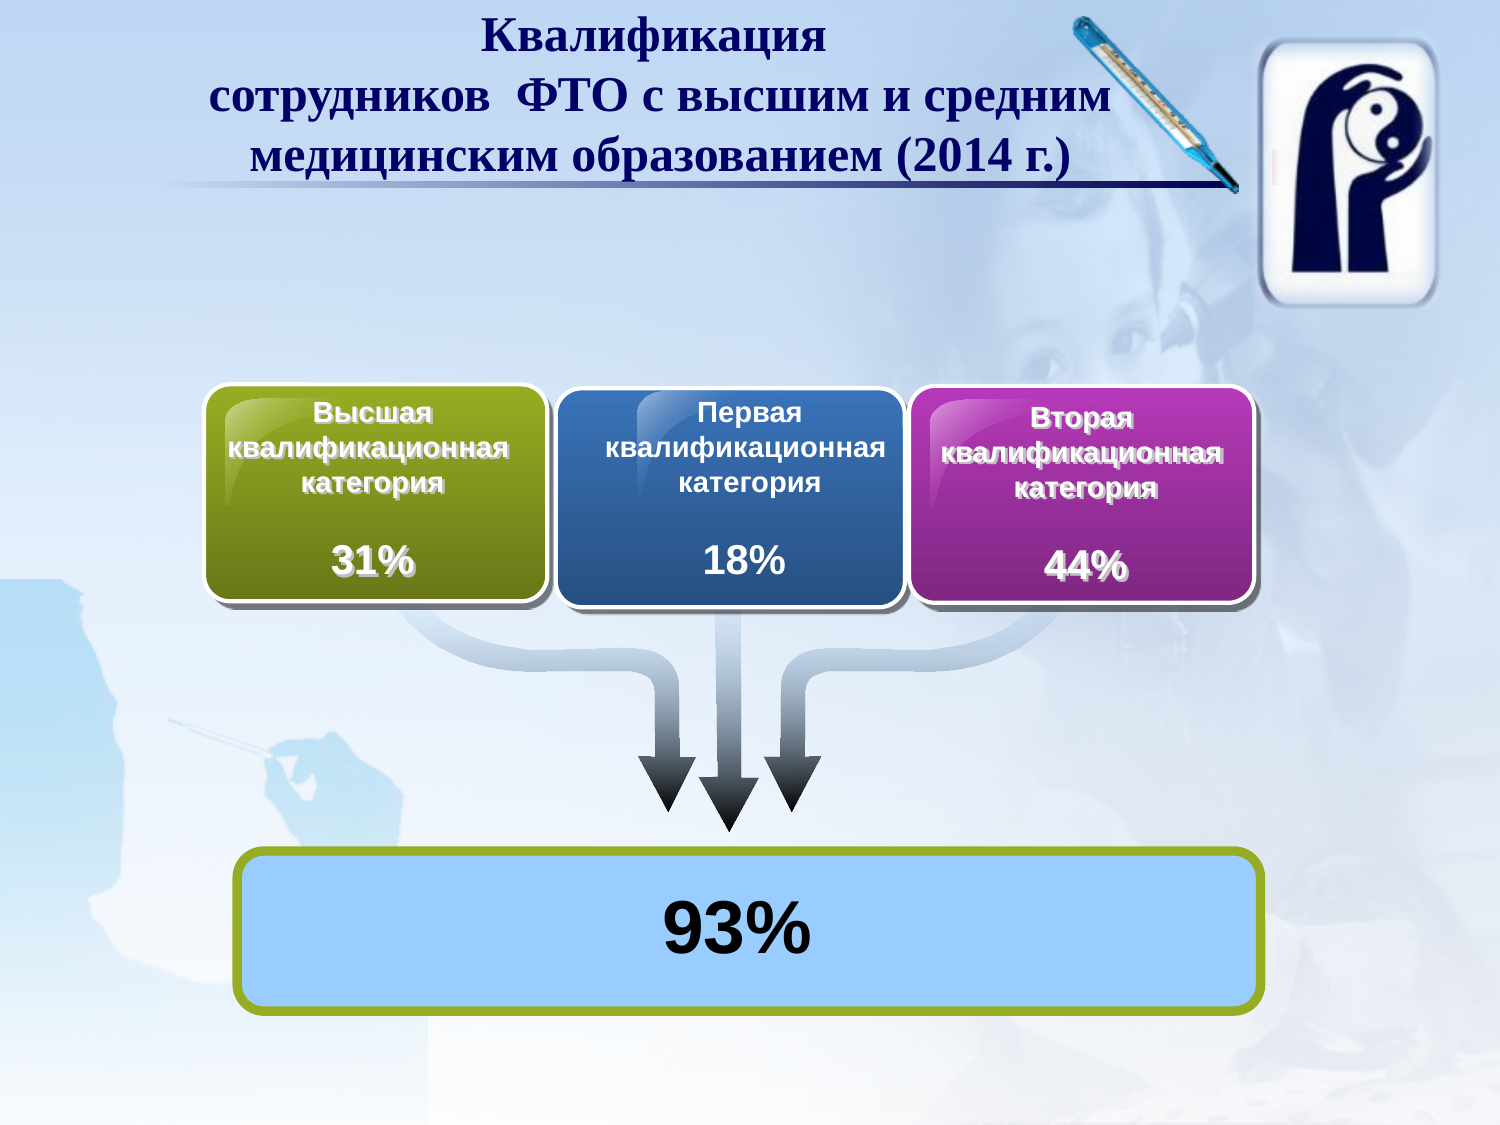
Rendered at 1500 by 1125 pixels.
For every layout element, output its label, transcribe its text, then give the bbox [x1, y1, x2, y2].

text_box 93% [260, 871, 1214, 977]
text_box Вторая квалификационная категория 44% [917, 610, 1255, 701]
text_box [237, 850, 1261, 1012]
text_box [555, 388, 905, 608]
text_box Высшая квалификационная категория 31% [194, 385, 551, 621]
text_box [763, 647, 917, 812]
picture [0, 0, 1500, 1125]
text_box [908, 385, 1255, 604]
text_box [203, 384, 548, 602]
text_box [409, 623, 695, 812]
title Квалификация сотрудников ФТО с высшим и средним медицинским образованием (2014 г.) [53, 0, 1268, 184]
text_box [698, 616, 759, 832]
